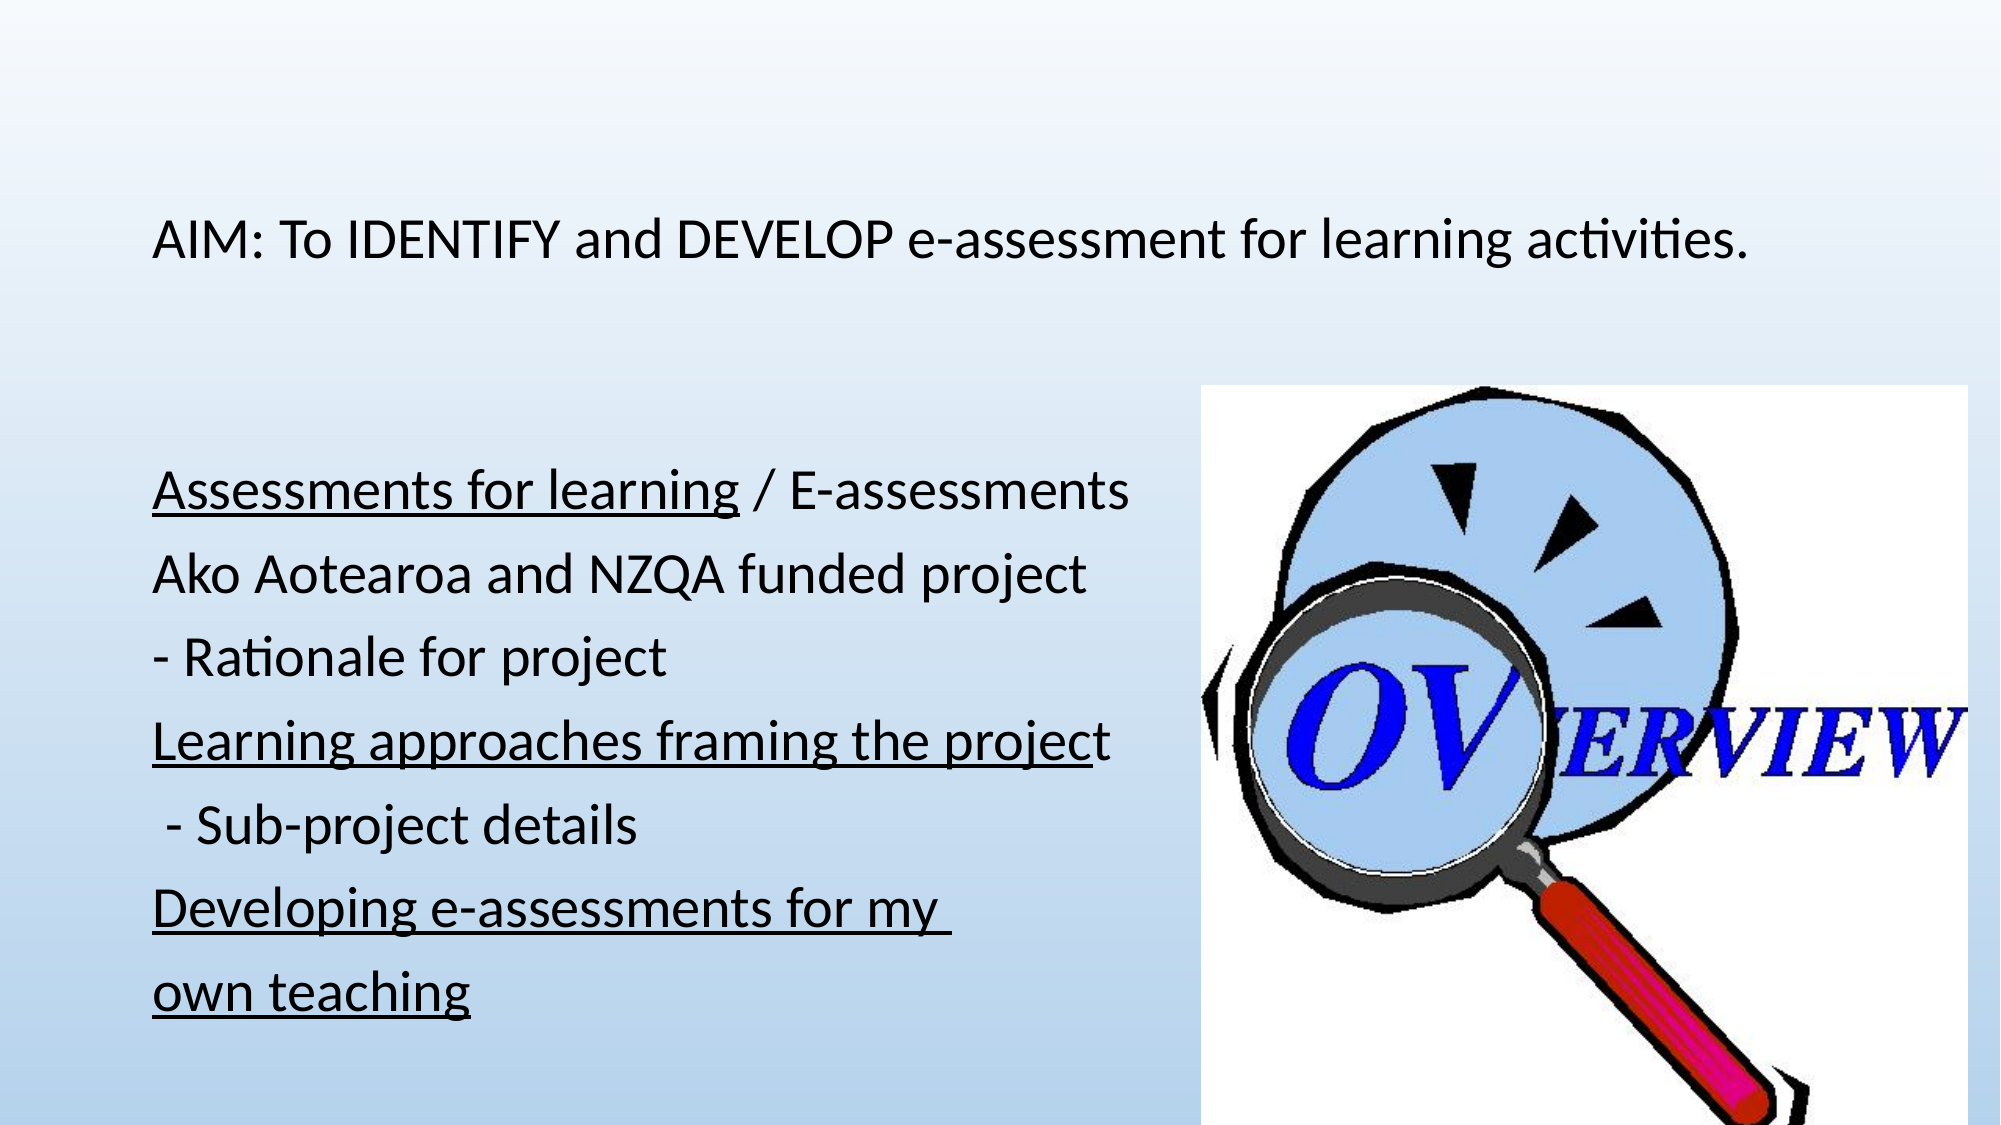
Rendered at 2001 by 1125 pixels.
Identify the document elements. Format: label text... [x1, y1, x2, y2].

picture [1201, 385, 1968, 1125]
list AIM: To IDENTIFY and DEVELOP e-assessment for learning activities. Assessments for learning / E-assessments Ako Aotearoa and NZQA funded project - Rationale for project Learning approaches framing the project - Sub-project details Developing e-assessments for my own teaching [137, 109, 1863, 1109]
